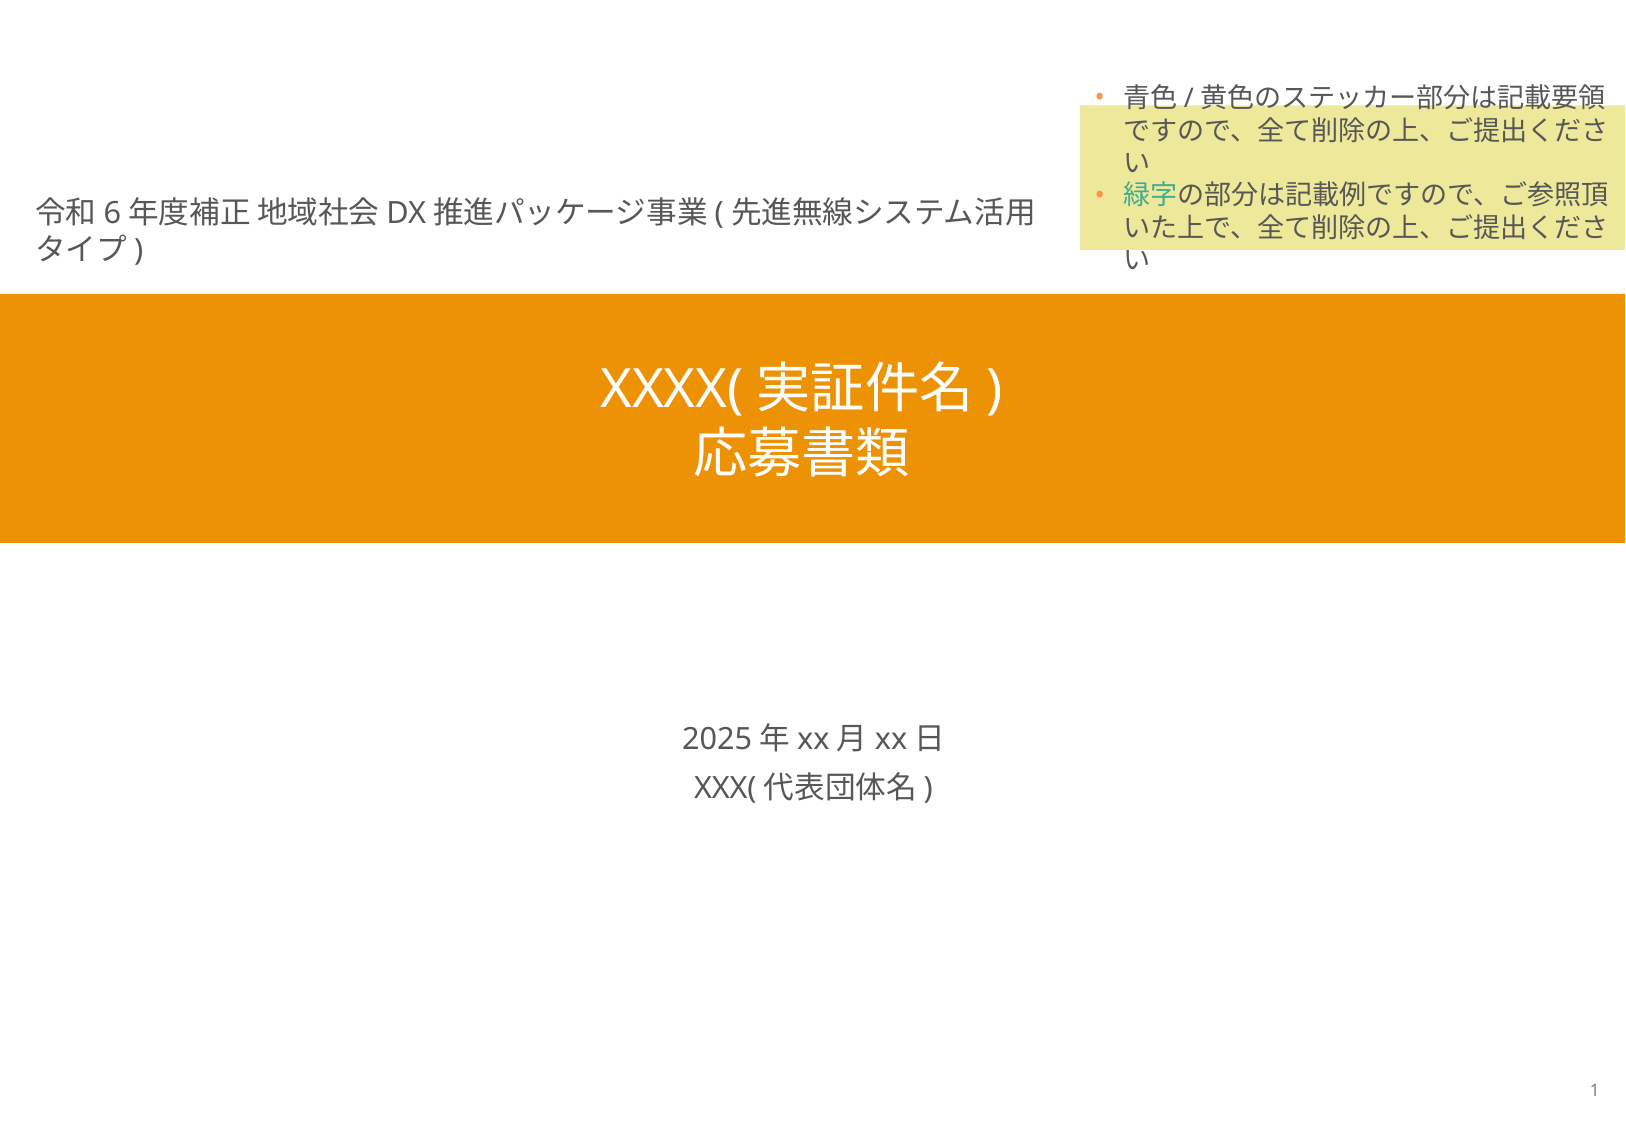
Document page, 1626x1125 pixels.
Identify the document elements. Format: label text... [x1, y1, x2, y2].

text_box XXXX(実証件名) 応募書類 [354, 346, 1249, 492]
text_box 青色/黄色のステッカー部分は記載要領ですので、全て削除の上、ご提出ください 緑字の部分は記載例ですので、ご参照頂いた上で、全て削除の上、ご提出ください [1079, 105, 1625, 251]
text_box [0, 293, 1625, 544]
text_box XXX(代表団体名) [616, 764, 1011, 813]
text_box 令和6年度補正 地域社会DX推進パッケージ事業(先進無線システム活用タイプ) [34, 192, 1055, 267]
text_box 2025年xx月xx日 [616, 711, 1011, 764]
